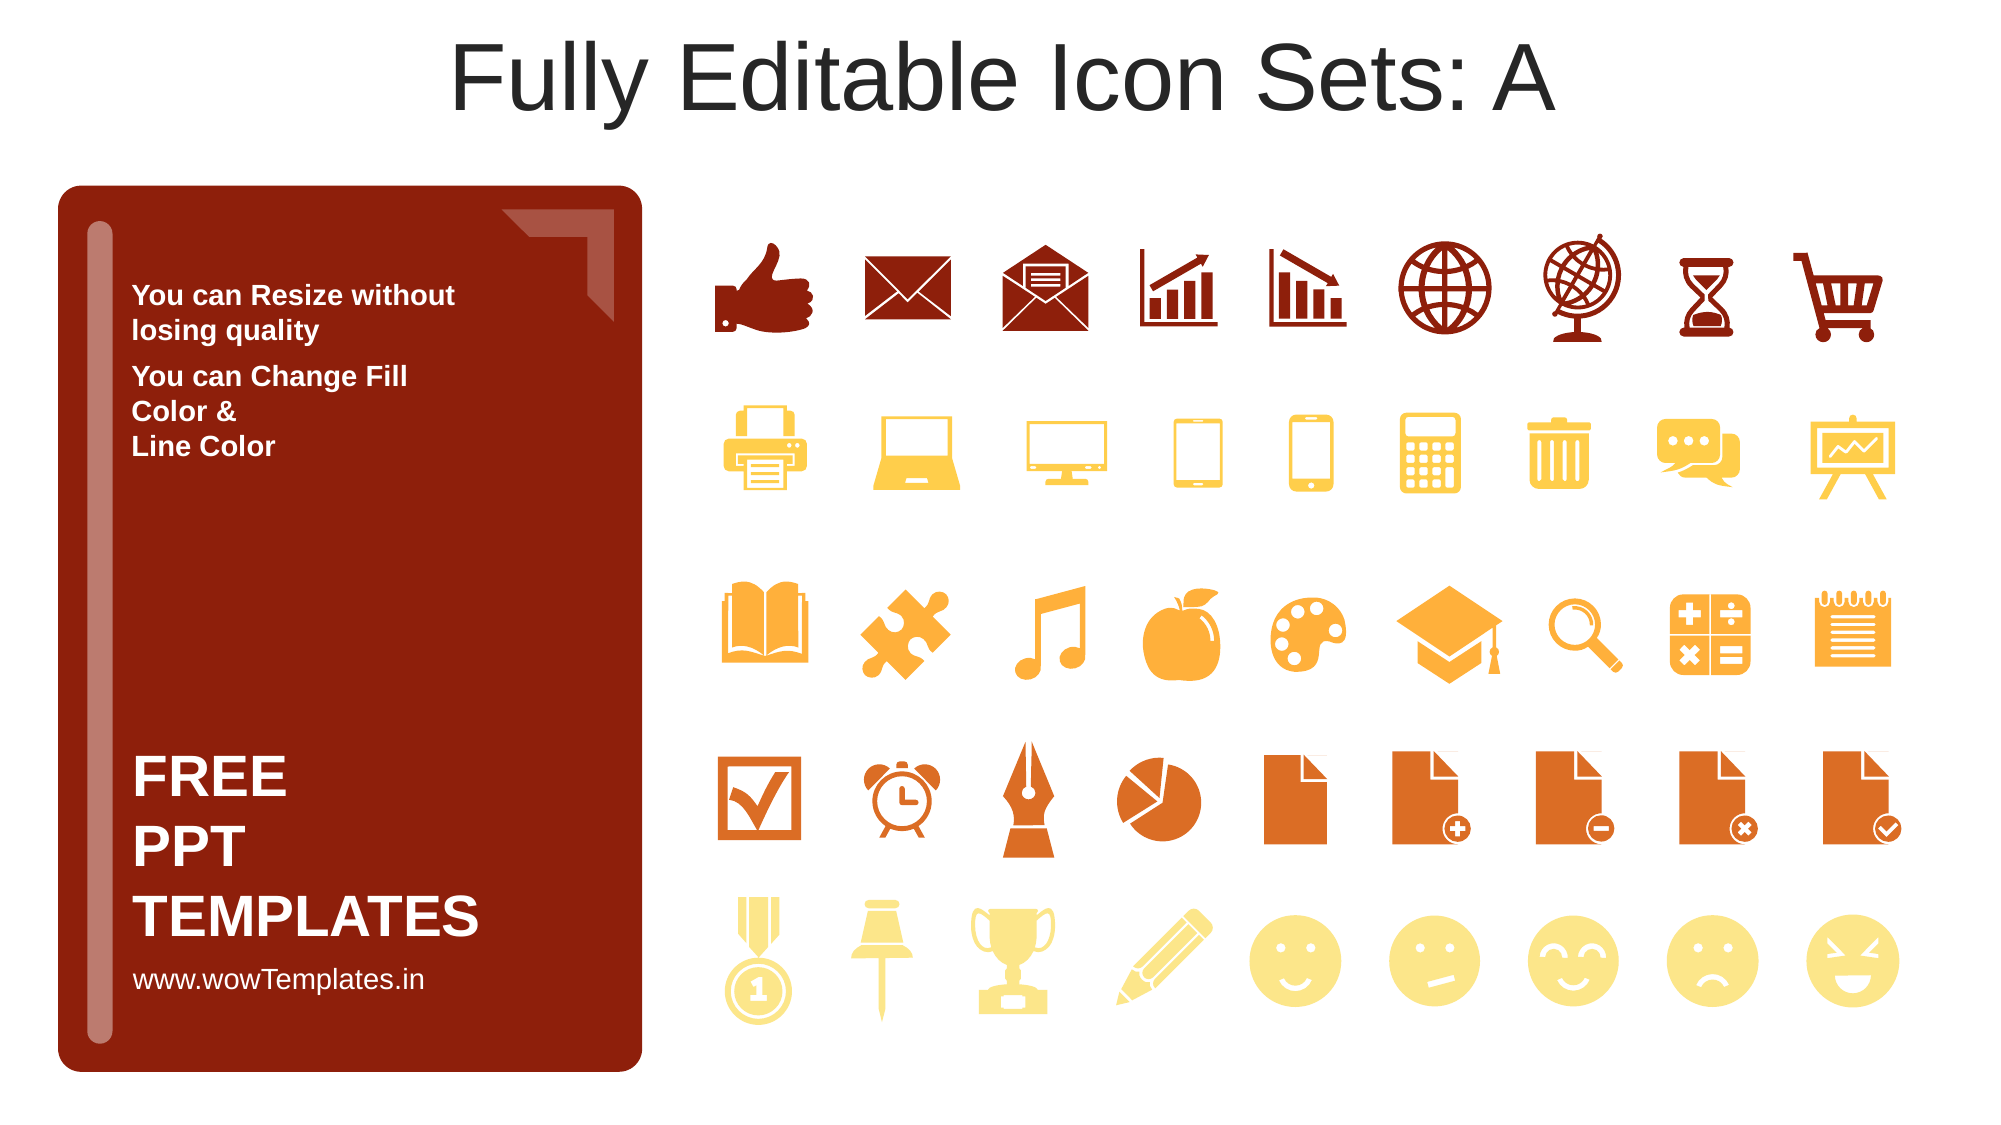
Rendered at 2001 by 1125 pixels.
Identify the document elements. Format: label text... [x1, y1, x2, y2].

text_box [858, 588, 953, 682]
text_box [1172, 417, 1224, 489]
text_box [1792, 251, 1884, 344]
text_box [1269, 596, 1348, 673]
text_box [1141, 587, 1222, 682]
text_box [723, 896, 794, 1026]
text_box [1805, 913, 1901, 1009]
text_box [1263, 752, 1330, 845]
text_box [1397, 240, 1493, 336]
text_box [1656, 417, 1741, 489]
text_box [872, 415, 962, 491]
text_box [1526, 914, 1620, 1008]
text_box [1534, 748, 1616, 846]
text_box [714, 241, 815, 334]
text_box [1388, 914, 1482, 1008]
text_box [849, 898, 915, 1023]
text_box [1813, 589, 1893, 668]
text_box [1678, 256, 1735, 338]
text_box [1287, 413, 1335, 493]
text_box [720, 580, 810, 664]
text_box [1547, 597, 1625, 674]
text_box [1678, 748, 1759, 846]
text_box [1809, 413, 1897, 501]
text_box [1398, 411, 1462, 495]
text_box [1268, 248, 1348, 328]
text_box [1668, 593, 1752, 677]
text_box [1000, 243, 1091, 332]
text_box [1014, 584, 1087, 681]
list Fully Editable Icon Sets: A [53, 20, 1952, 140]
text_box [1025, 420, 1109, 487]
text_box [970, 906, 1057, 1016]
text_box [1542, 232, 1623, 343]
text_box [1278, 247, 1341, 320]
text_box [717, 756, 802, 841]
text_box [1821, 748, 1903, 846]
text_box [722, 404, 809, 492]
text_box [1526, 416, 1592, 490]
text_box [1391, 748, 1472, 846]
text_box [862, 760, 942, 839]
text_box [1665, 914, 1760, 1009]
text_box [1114, 907, 1214, 1007]
text_box [1000, 741, 1057, 859]
text_box [1394, 584, 1505, 686]
text_box [1248, 914, 1343, 1009]
text_box [862, 255, 954, 321]
text_box [1139, 248, 1219, 327]
text_box [1116, 756, 1203, 843]
